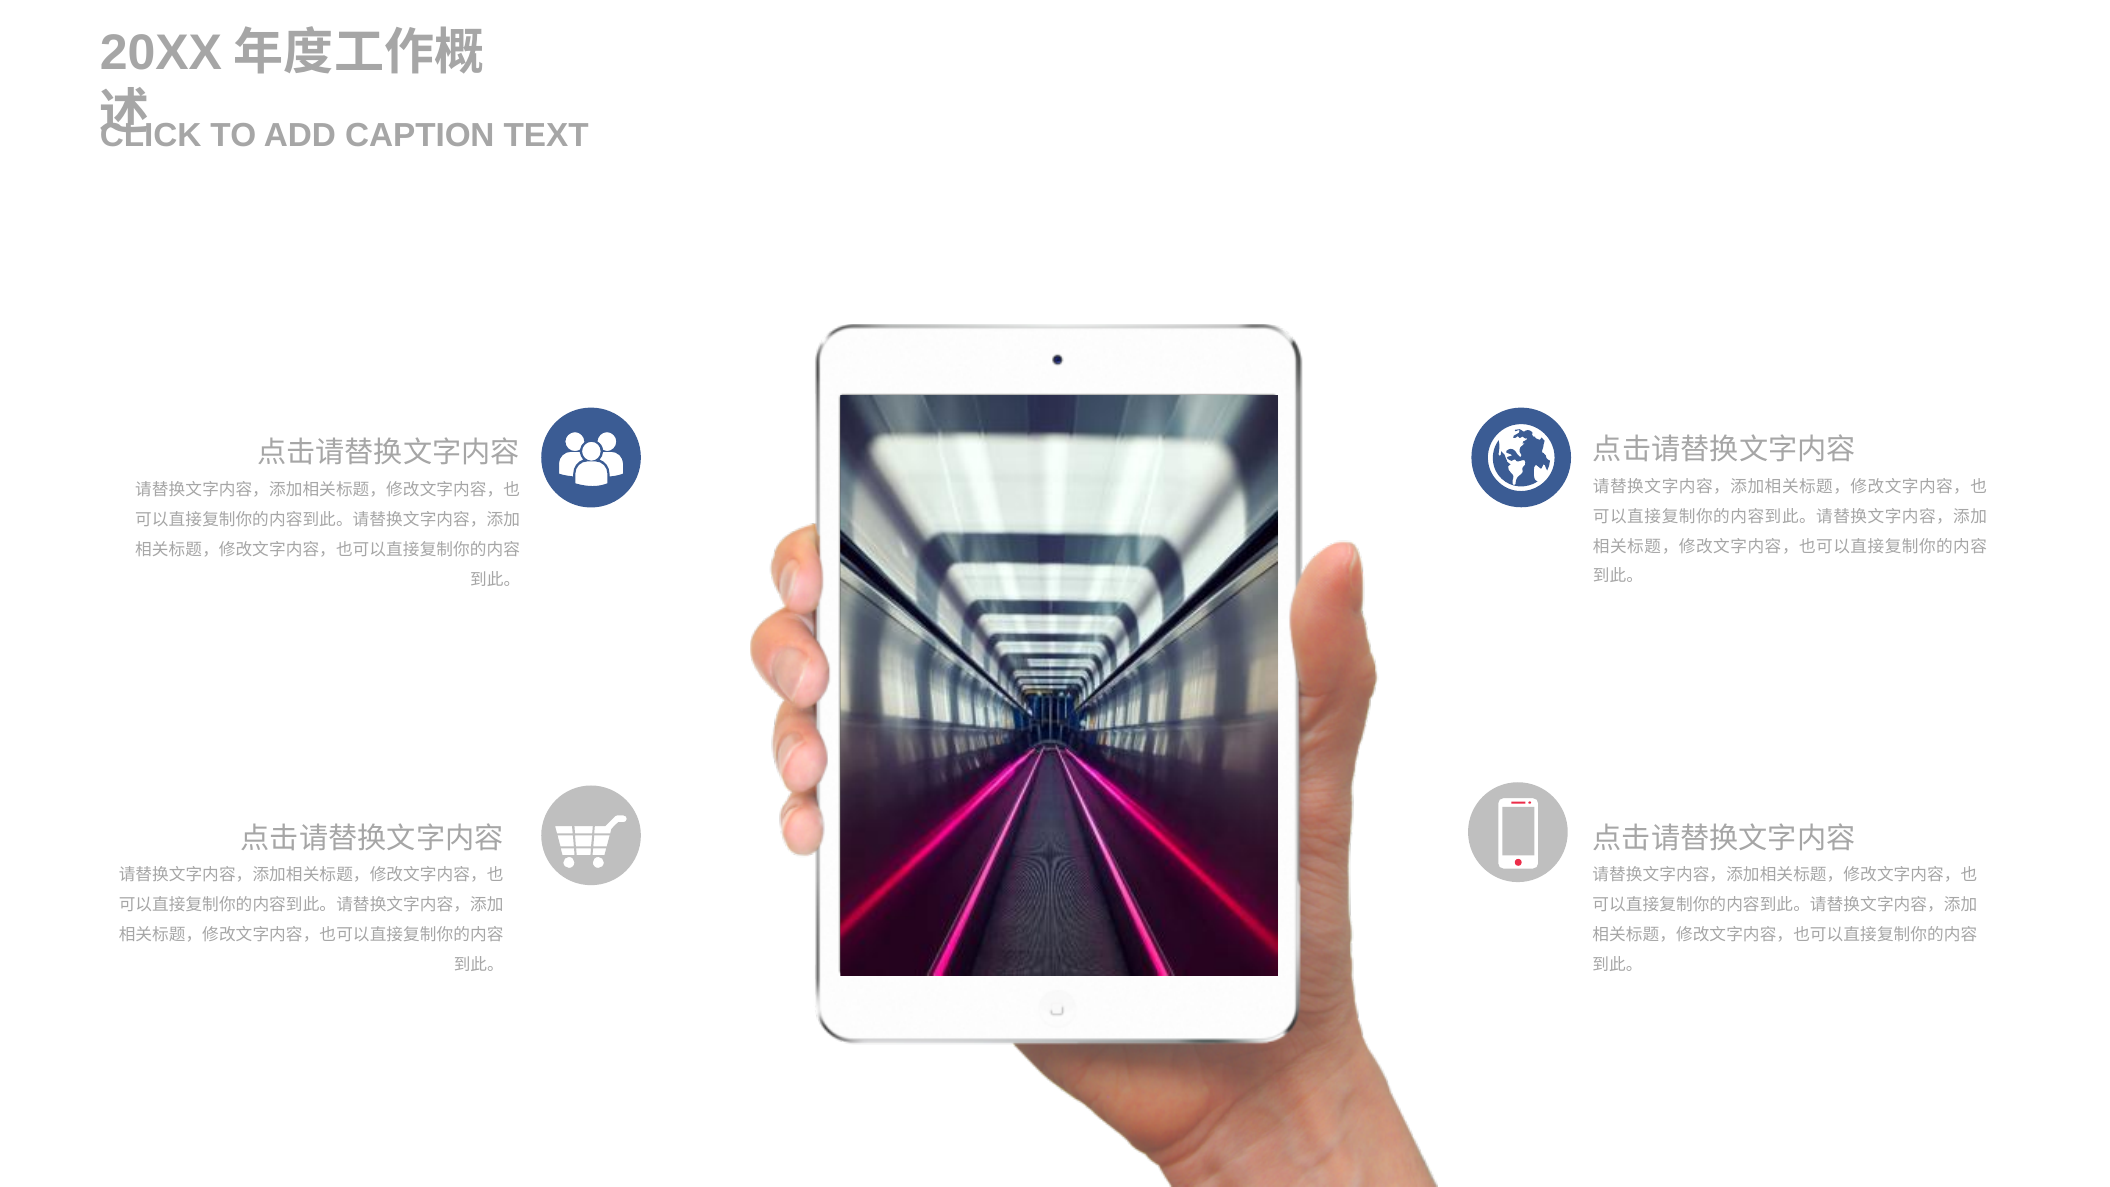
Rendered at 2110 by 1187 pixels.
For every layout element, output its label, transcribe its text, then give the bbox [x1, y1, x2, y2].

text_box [109, 785, 641, 976]
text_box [750, 324, 1438, 1187]
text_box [1468, 782, 1988, 976]
text_box 20XX年度工作概述 [99, 19, 534, 113]
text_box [133, 407, 641, 591]
text_box CLICK TO ADD CAPTION TEXT [99, 113, 629, 154]
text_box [1471, 407, 1988, 588]
